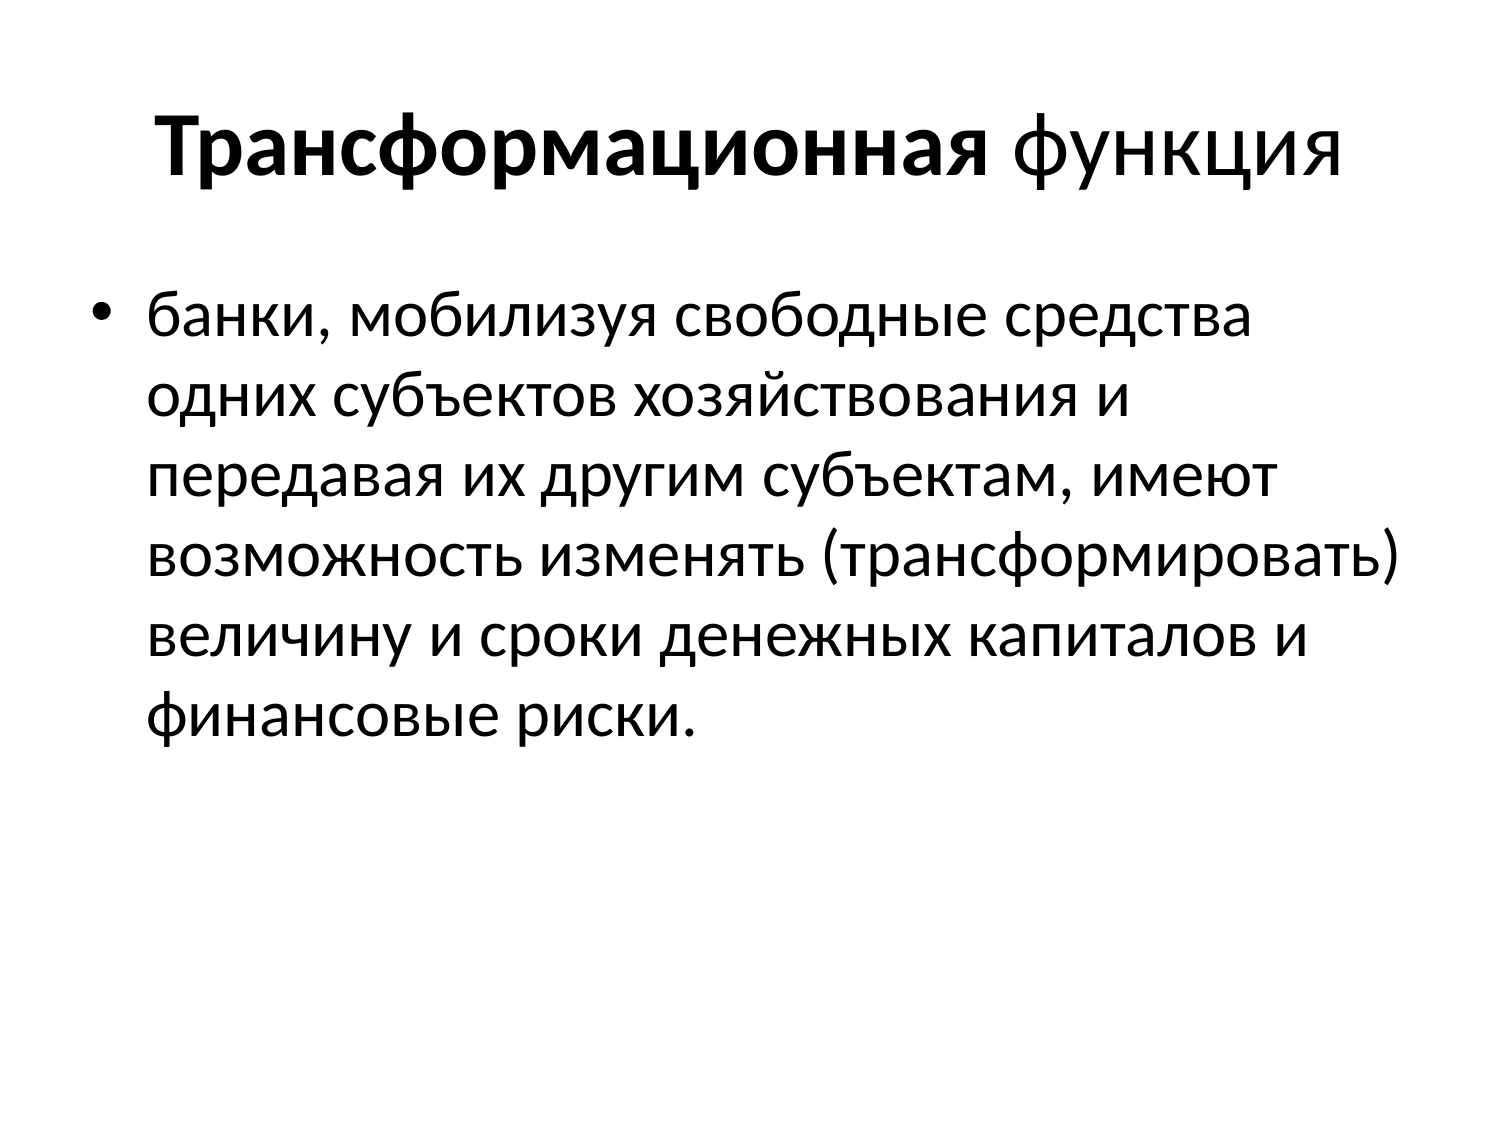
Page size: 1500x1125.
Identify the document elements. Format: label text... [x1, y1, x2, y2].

list банки, мобилизуя свободные средства одних субъектов хозяйствования и передавая их другим субъектам, имеют возможность изменять (трансформировать) величину и сроки денежных капиталов и финансовые риски. [75, 262, 1425, 1005]
title Трансформационная функция [75, 45, 1425, 233]
